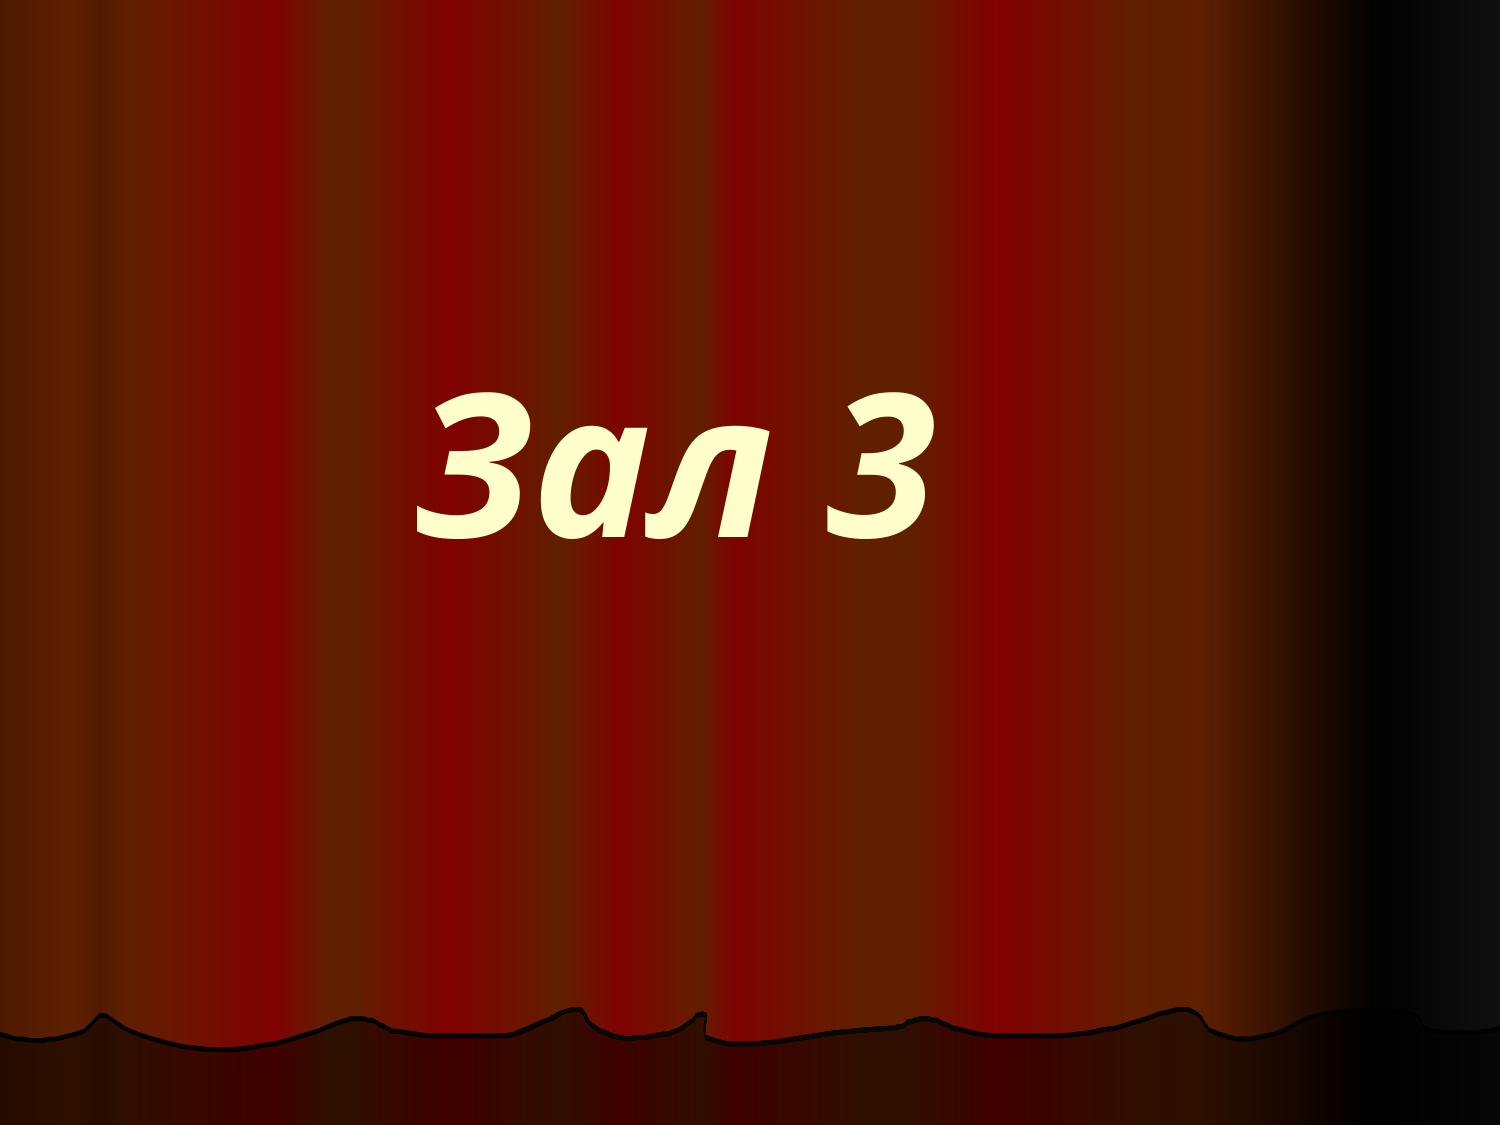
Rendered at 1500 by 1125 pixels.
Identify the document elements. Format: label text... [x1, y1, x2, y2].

title Зал 3 [0, 45, 1350, 870]
